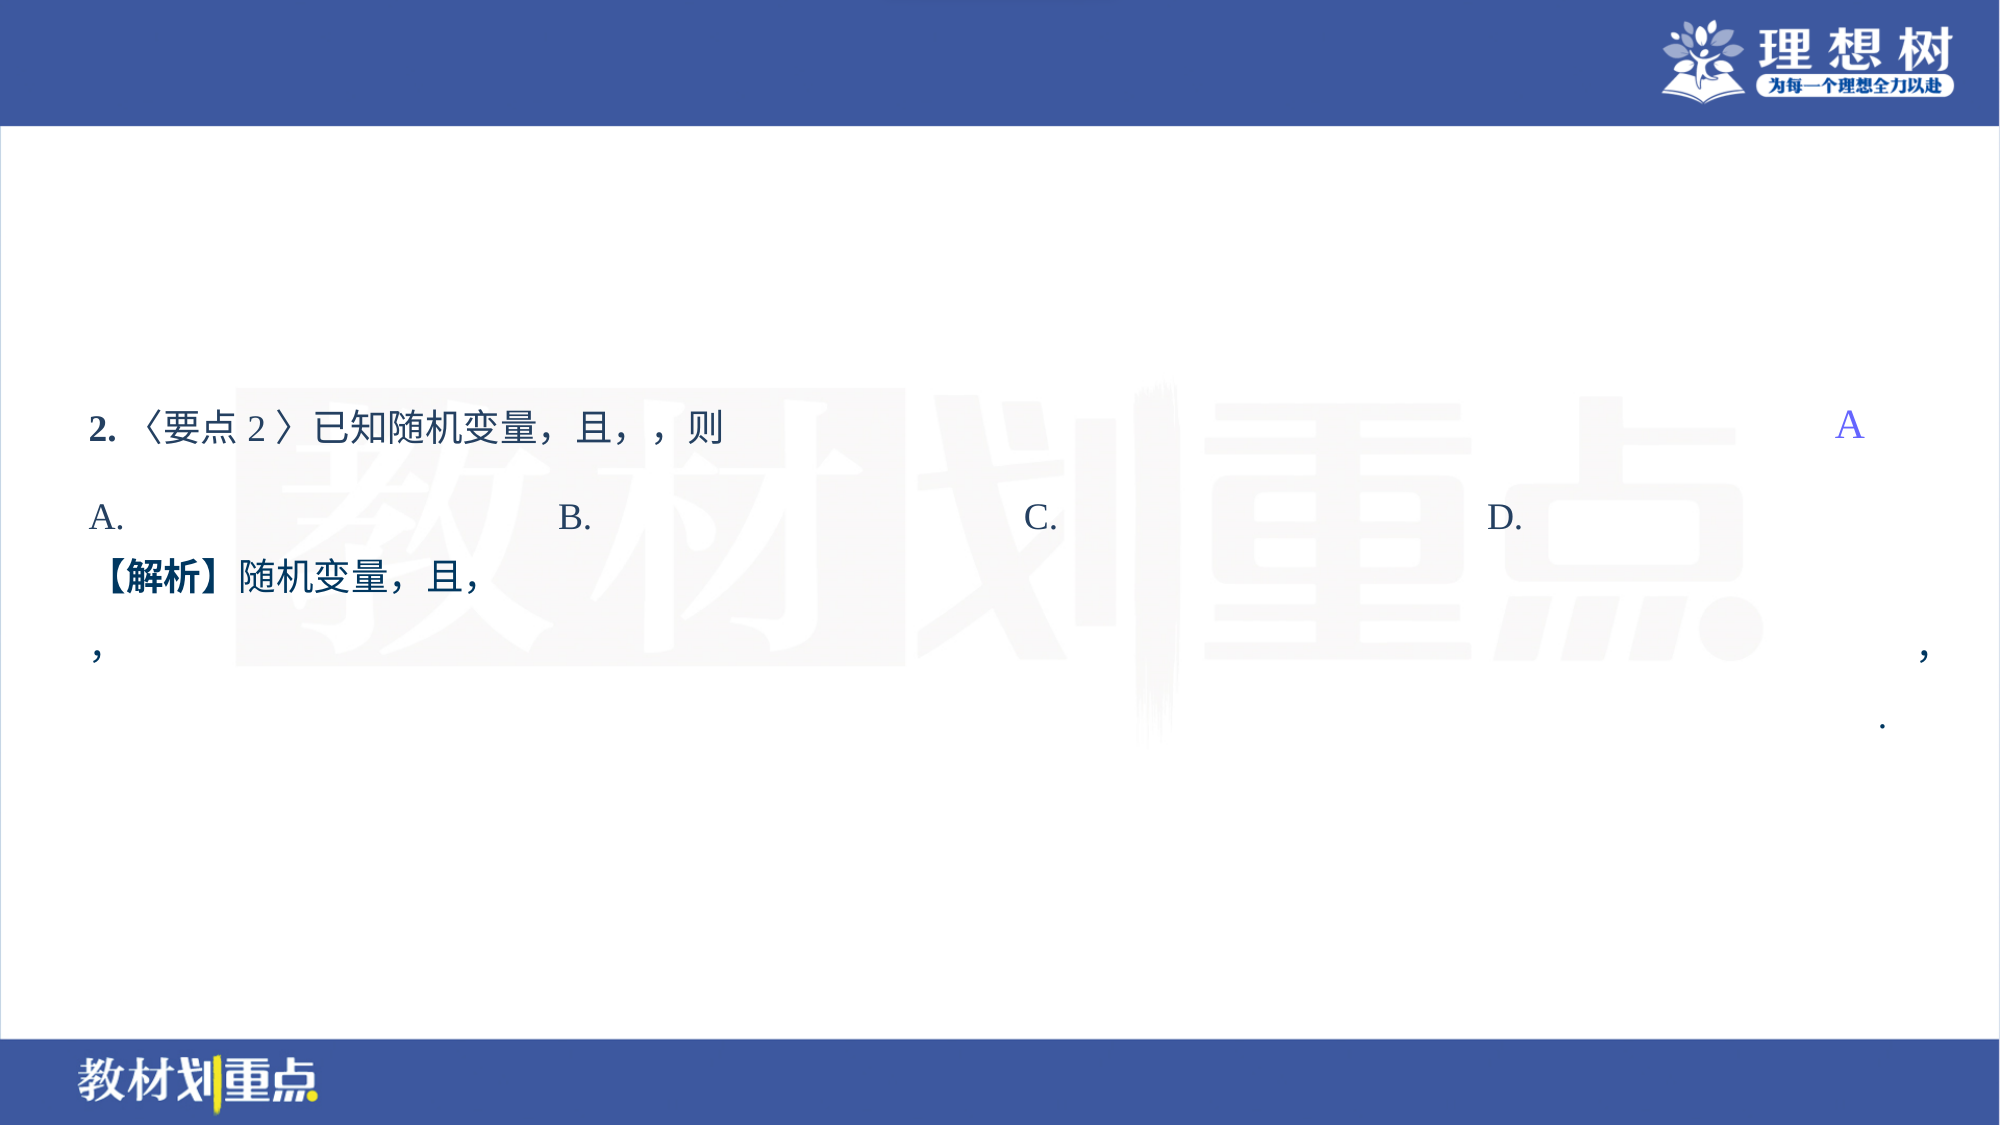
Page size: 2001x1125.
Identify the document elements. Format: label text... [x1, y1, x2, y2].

text_box A [1819, 395, 1881, 445]
picture [0, 0, 2000, 1125]
